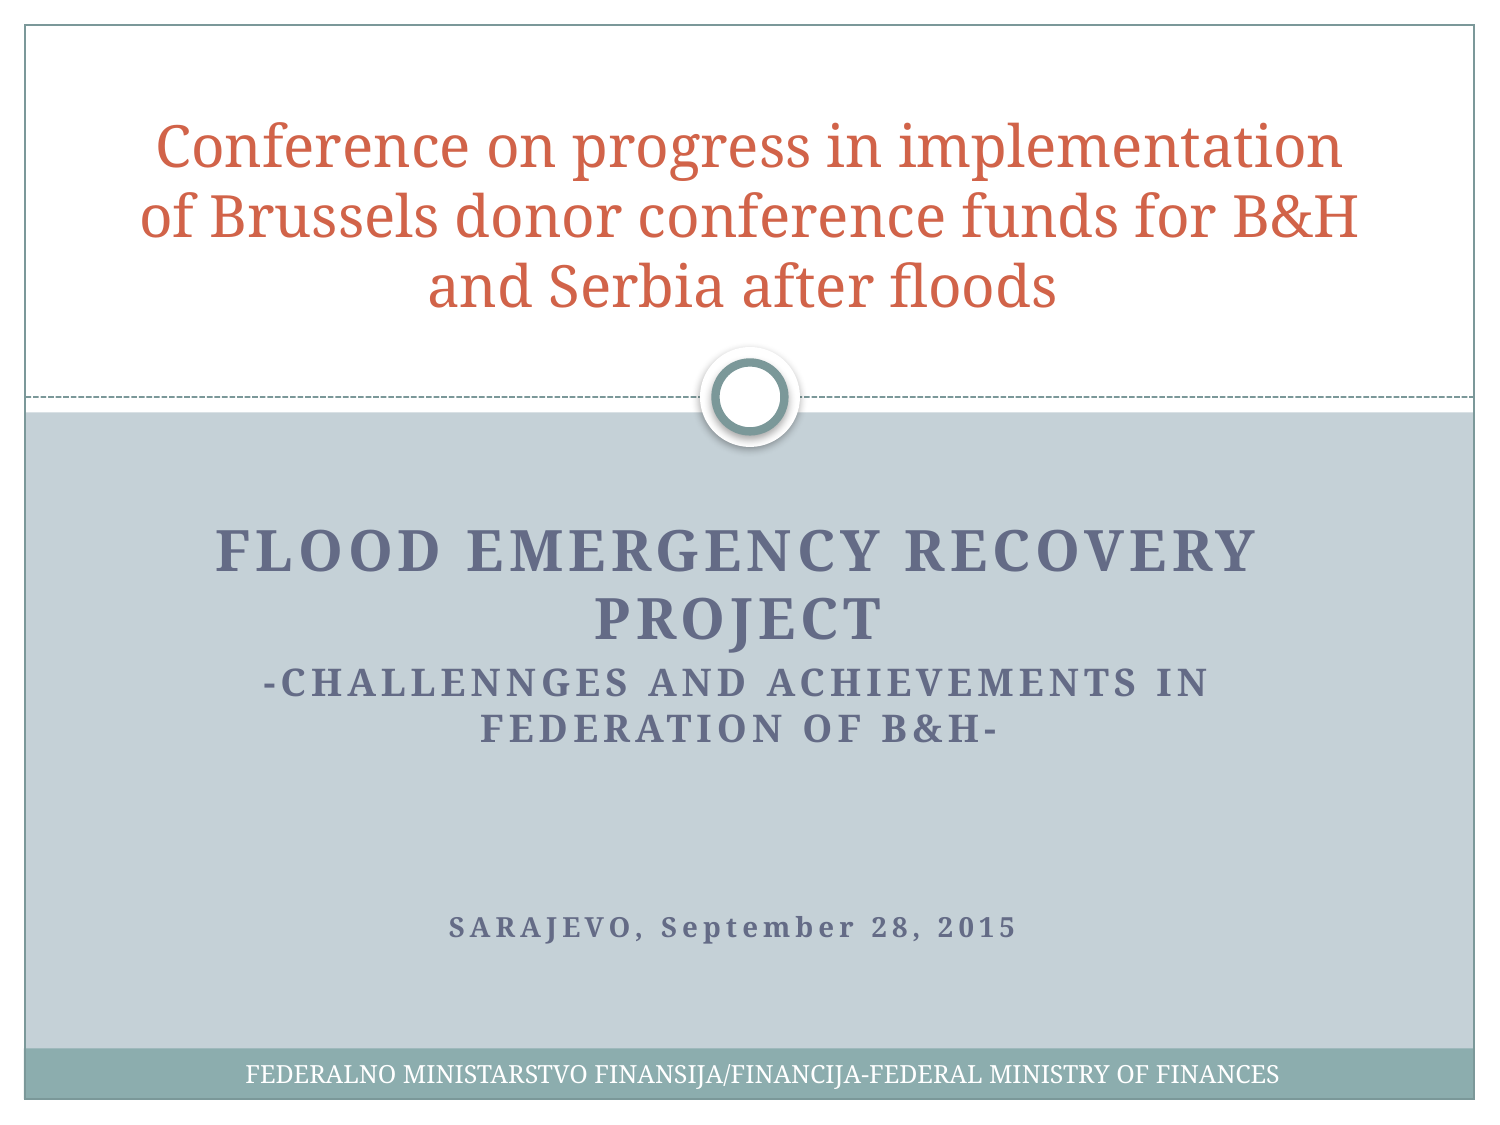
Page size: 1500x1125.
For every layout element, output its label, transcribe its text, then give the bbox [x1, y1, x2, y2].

subtitle FLOOD EMERGENCY RECOVERY PROJECT -CHALLENNGES AND ACHIeVEMENTS In federation of b&h- Sarajevo, September 28, 2015 [135, 462, 1341, 953]
title Conference on progress in implementation of Brussels donor conference funds for B&H and Serbia after floods [112, 62, 1388, 327]
footer FEDERALNO MINISTARSTVO FINANSIJA/FINANCIJA-FEDERAL MINISTRY OF FINANCES [50, 1051, 1477, 1112]
